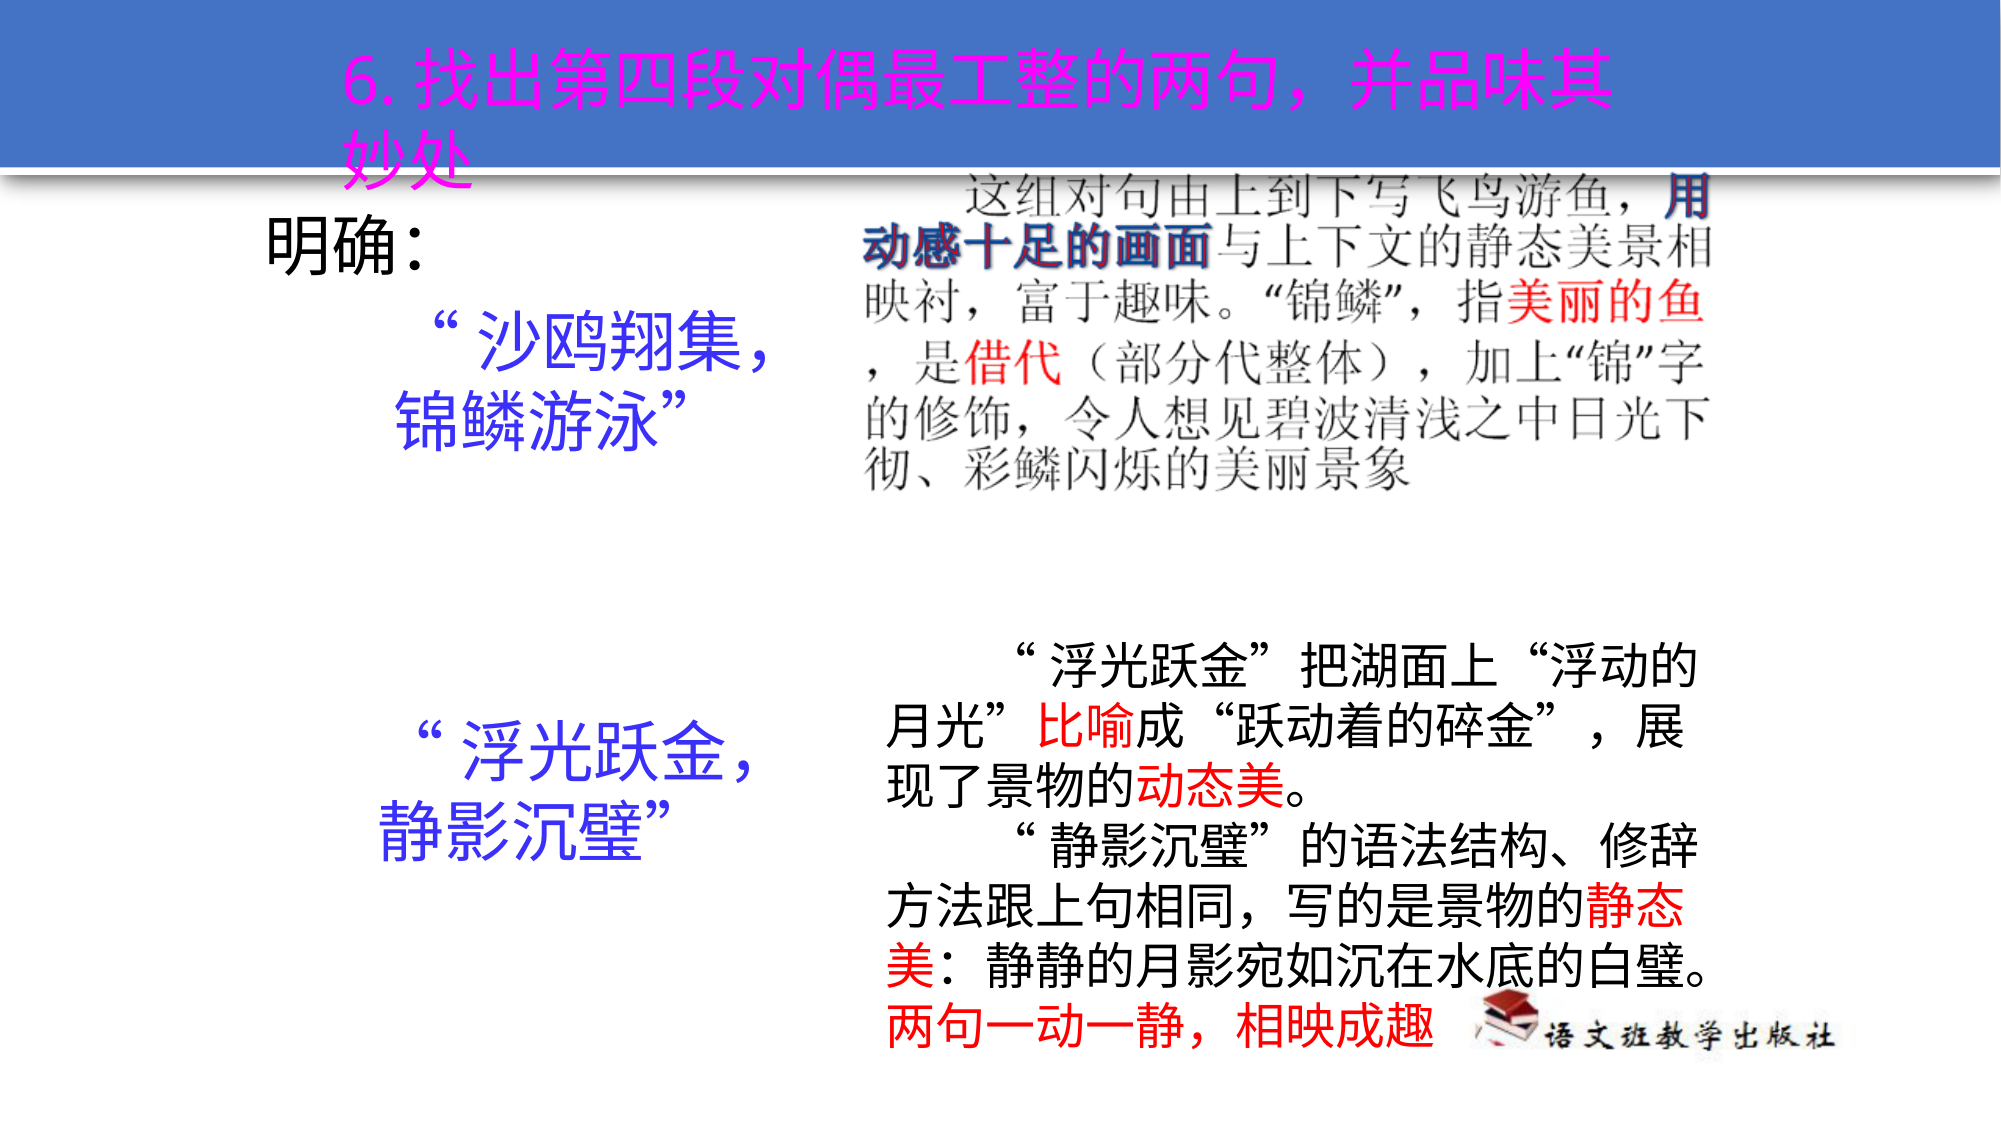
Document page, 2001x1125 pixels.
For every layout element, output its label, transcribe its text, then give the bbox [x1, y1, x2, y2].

text_box “浮光跃金，静影沉璧” [363, 702, 766, 877]
picture [0, 0, 2001, 1125]
text_box “沙鸥翔集，锦鳞游泳” [378, 292, 834, 468]
text_box 明确： [249, 196, 834, 291]
text_box 6.找出第四段对偶最工整的两句，并品味其妙处 [326, 30, 1687, 196]
text_box “浮光跃金”把湖面上“浮动的月光”比喻成“跃动着的碎金”，展现了景物的动态美。 “静影沉璧”的语法结构、修辞方法跟上句相同，写的是景物的静态美：静静的月影宛如沉在水底的白璧。两句一动一静，相映成趣 [871, 627, 1750, 1062]
